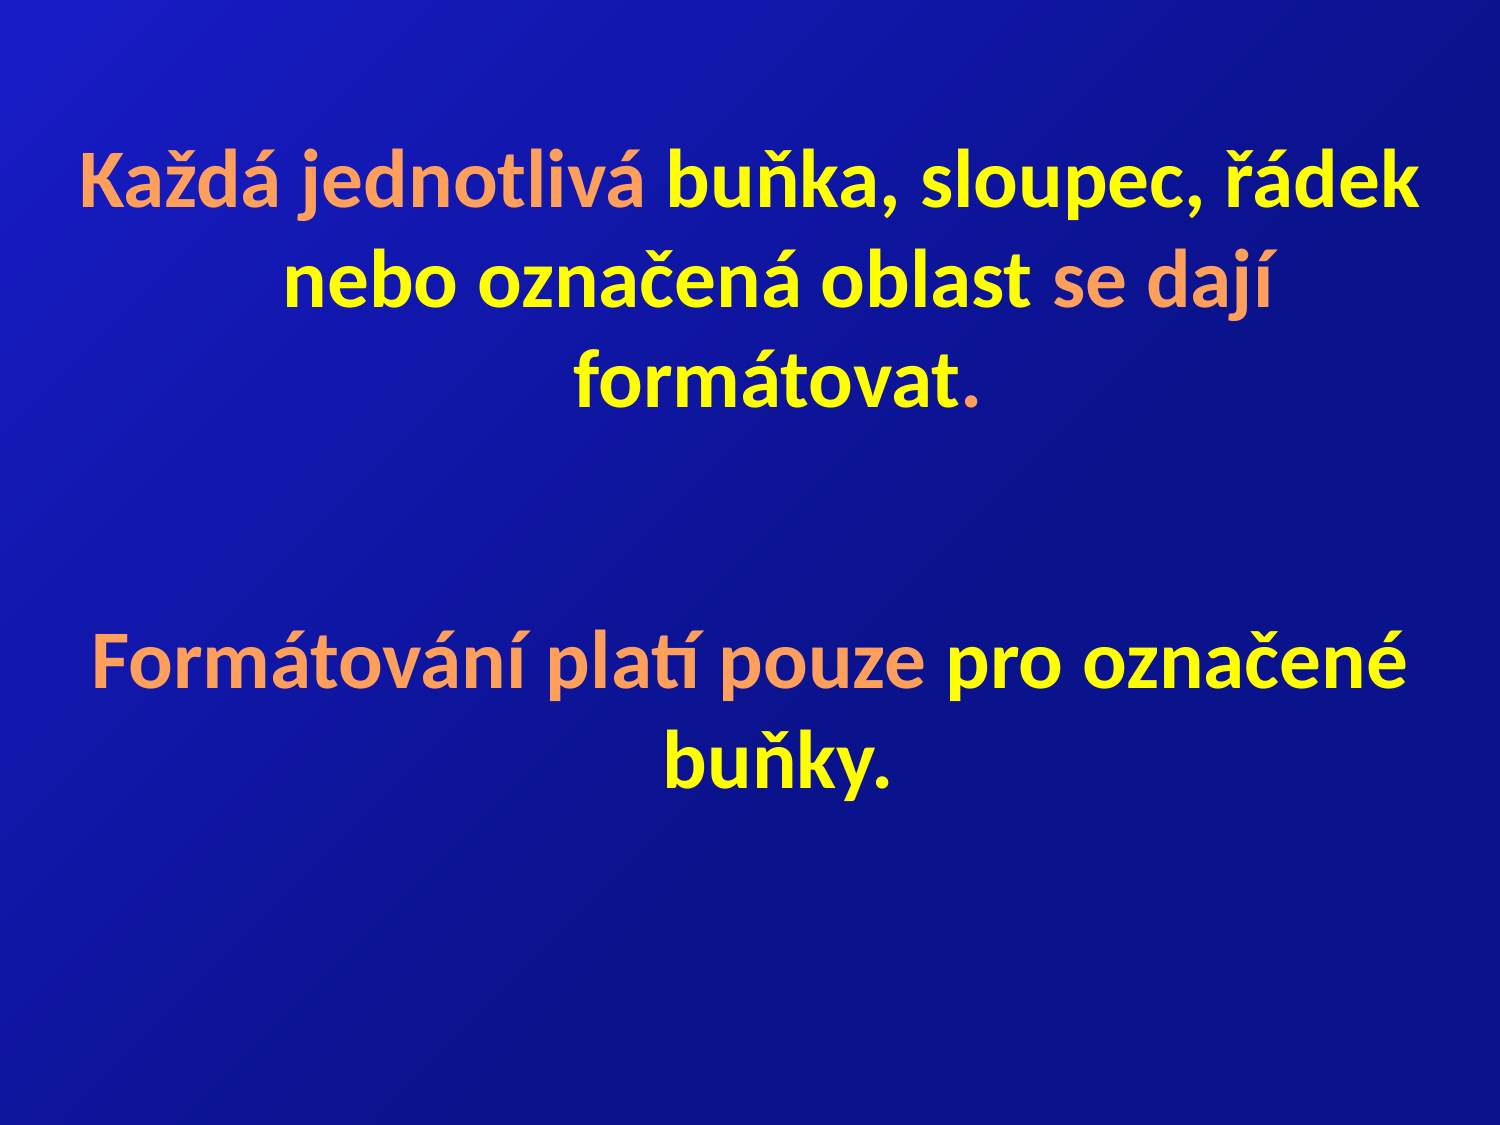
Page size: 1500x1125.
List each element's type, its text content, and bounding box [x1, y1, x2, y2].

text_box Každá jednotlivá buňka, sloupec, řádek nebo označená oblast se dají formátovat. [35, 117, 1465, 469]
text_box Formátování platí pouze pro označené buňky. [35, 597, 1465, 950]
